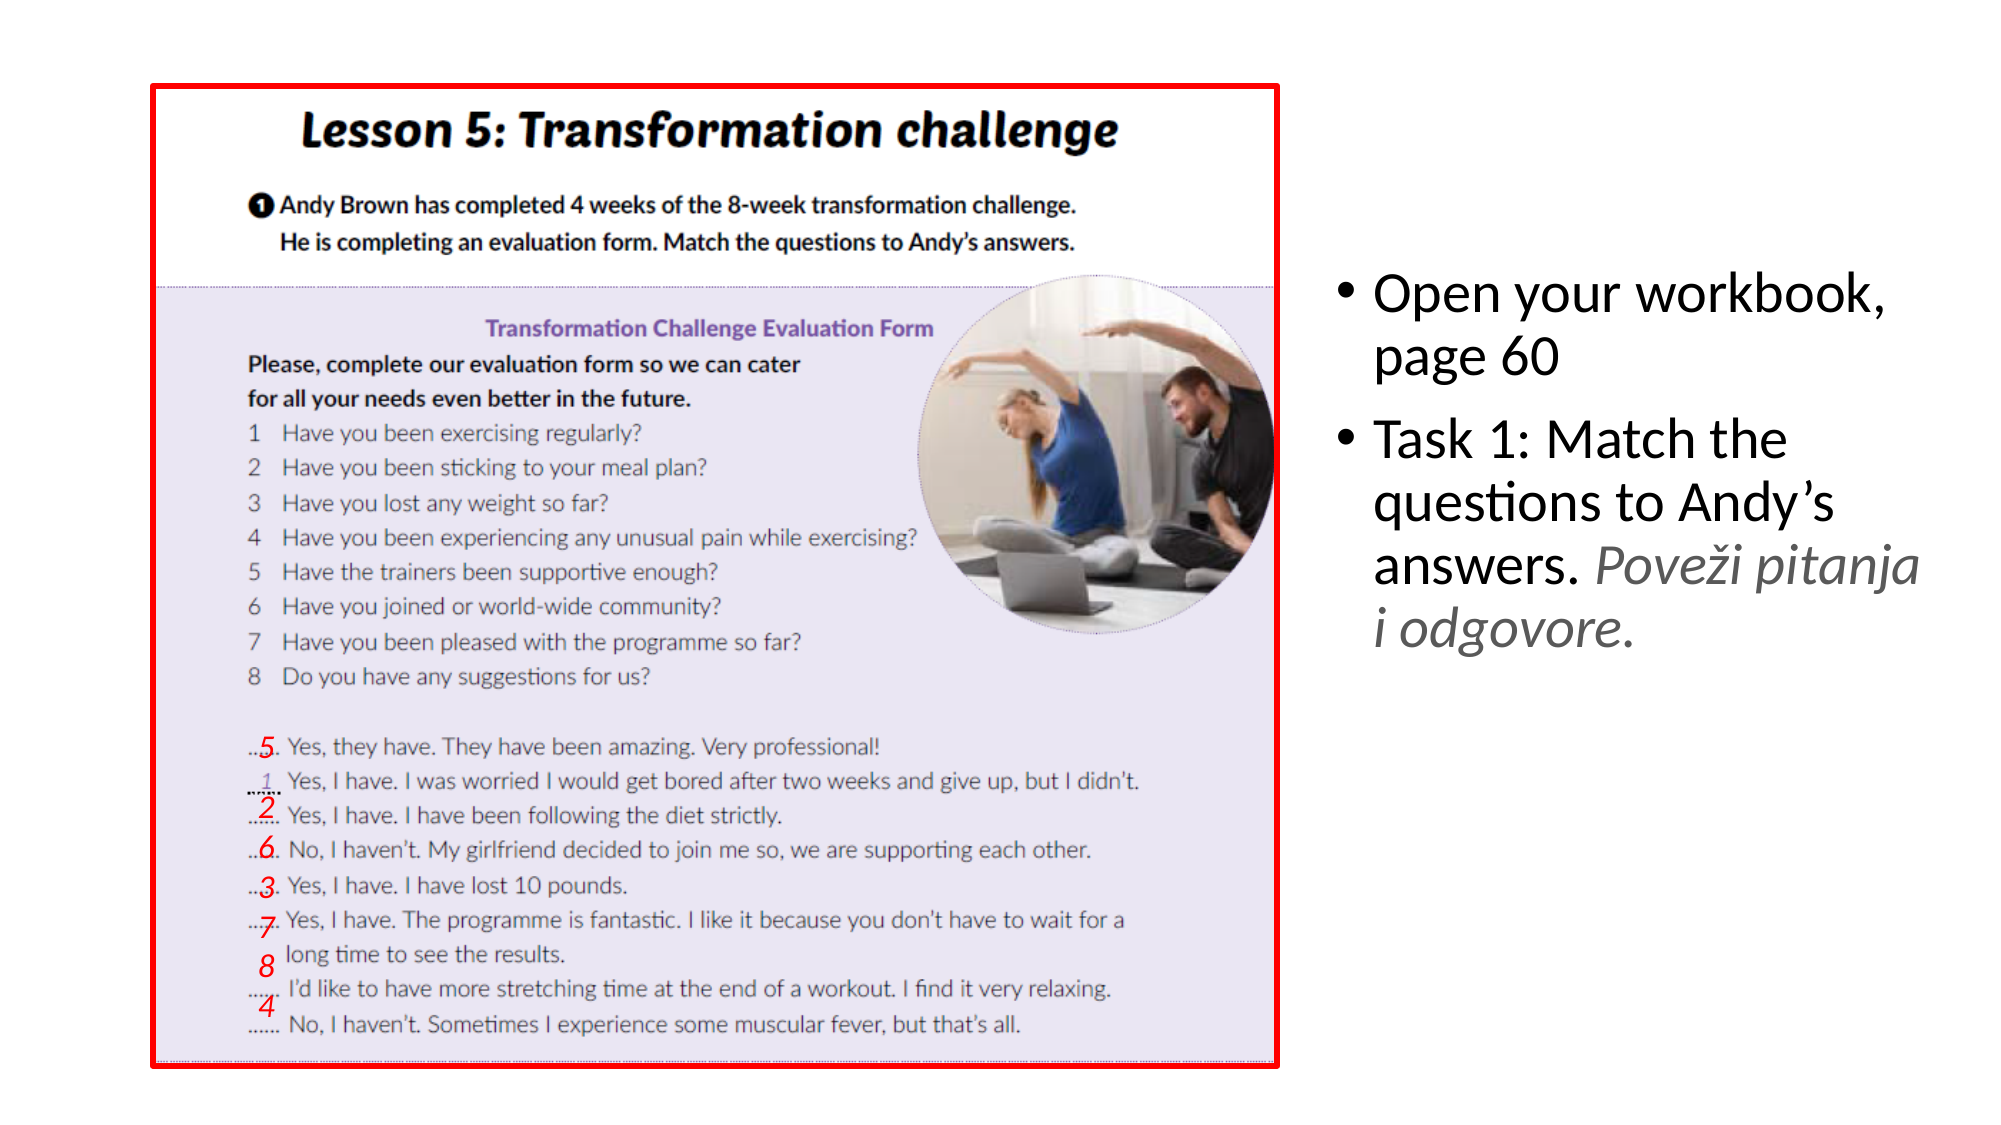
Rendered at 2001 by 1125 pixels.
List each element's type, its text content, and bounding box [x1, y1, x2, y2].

picture [155, 89, 1275, 1063]
list Open your workbook, page 60 Task 1: Match the questions to Andy’s answers. Poveži pitanja i odgovore. [1320, 254, 1945, 969]
